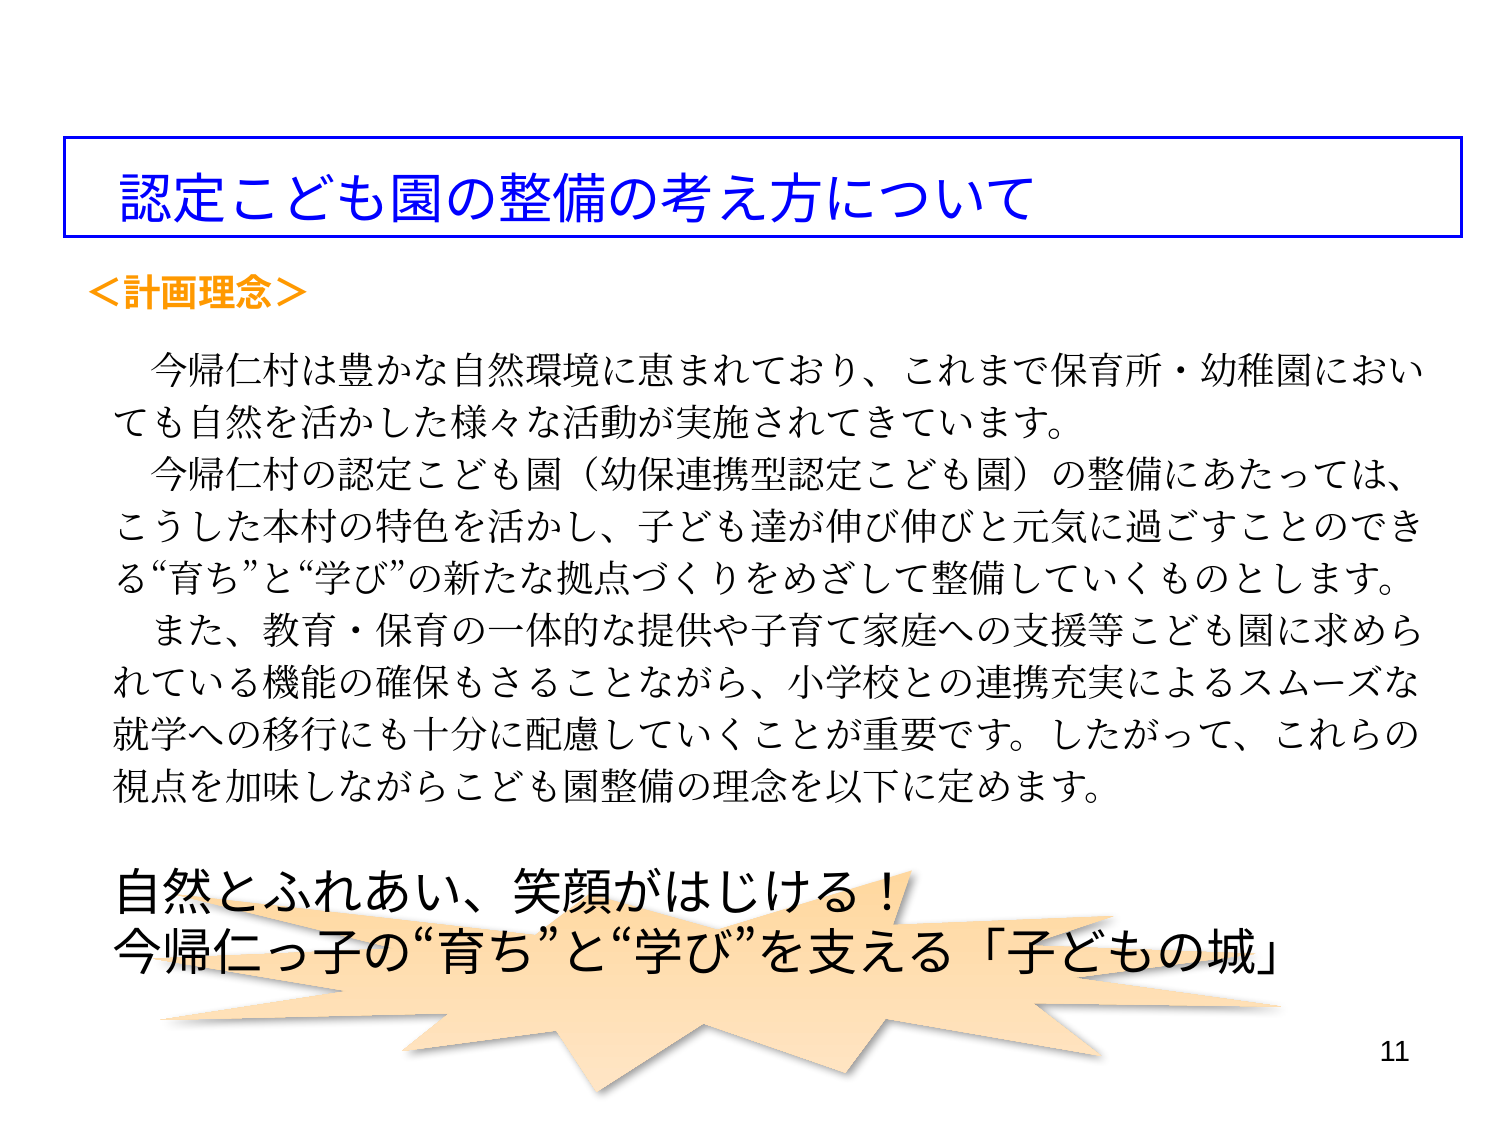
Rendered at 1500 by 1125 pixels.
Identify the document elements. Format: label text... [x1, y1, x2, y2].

text_box [400, 1047, 448, 1054]
text_box ＜計画理念＞ [70, 261, 963, 322]
text_box [564, 1047, 671, 1094]
slide_number 11 [1074, 1024, 1426, 1103]
text_box 今帰仁村は豊かな自然環境に恵まれており、これまで保育所・幼稚園においても自然を活かした様々な活動が実施されてきています。 今帰仁村の認定こども園（幼保連携型認定こども園）の整備にあたっては、こうした本村の特色を活かし、子ども達が伸び伸びと元気に過ごすことのできる“育ち”と“学び”の新たな拠点づくりをめざして整備していくものとします。 また、教育・保育の一体的な提供や子育て家庭への支援等こども園に求められている機能の確保もさることながら、小学校との連携充実によるスムーズな就学への移行にも十分に配慮していくことが重要です。したがって、これらの視点を加味しながらこども園整備の理念を以下に定めます。 自然とふれあい、笑顔がはじける！ 今帰仁っ子の“育ち”と“学び”を支える「子どもの城」 [100, 338, 1447, 1047]
text_box 認定こども園の整備の考え方について [64, 137, 1462, 237]
text_box [764, 1047, 867, 1075]
text_box [1037, 1047, 1074, 1054]
